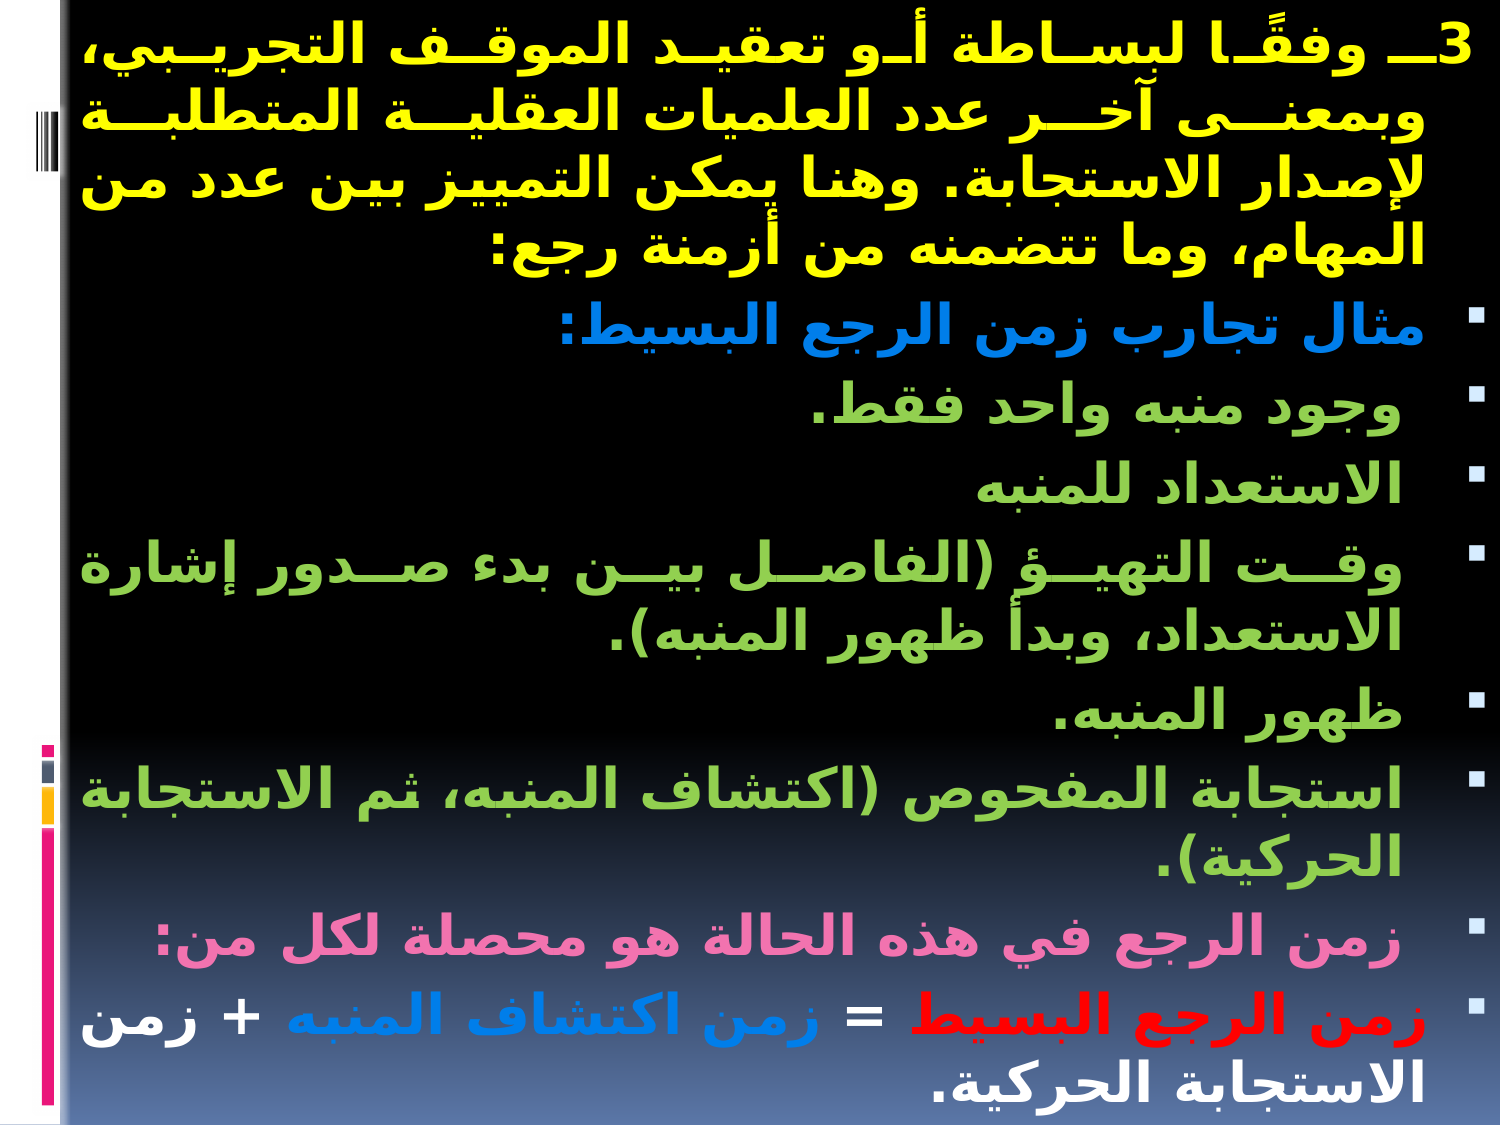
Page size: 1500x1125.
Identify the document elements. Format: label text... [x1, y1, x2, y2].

list 3ـ وفقًا لبساطة أو تعقيد الموقف التجريبي، وبمعنى آخر عدد العلميات العقلية المتطلبة لإصدار الاستجابة. وهنا يمكن التمييز بين عدد من المهام، وما تتضمنه من أزمنة رجع: مثال تجارب زمن الرجع البسيط: وجود منبه واحد فقط. الاستعداد للمنبه وقت التهيؤ (الفاصل بين بدء صدور إشارة الاستعداد، وبدأ ظهور المنبه). ظهور المنبه. استجابة المفحوص (اكتشاف المنبه، ثم الاستجابة الحركية). زمن الرجع في هذه الحالة هو محصلة لكل من: زمن الرجع البسيط = زمن اكتشاف المنبه + زمن الاستجابة الحركية. [64, 0, 1500, 1125]
